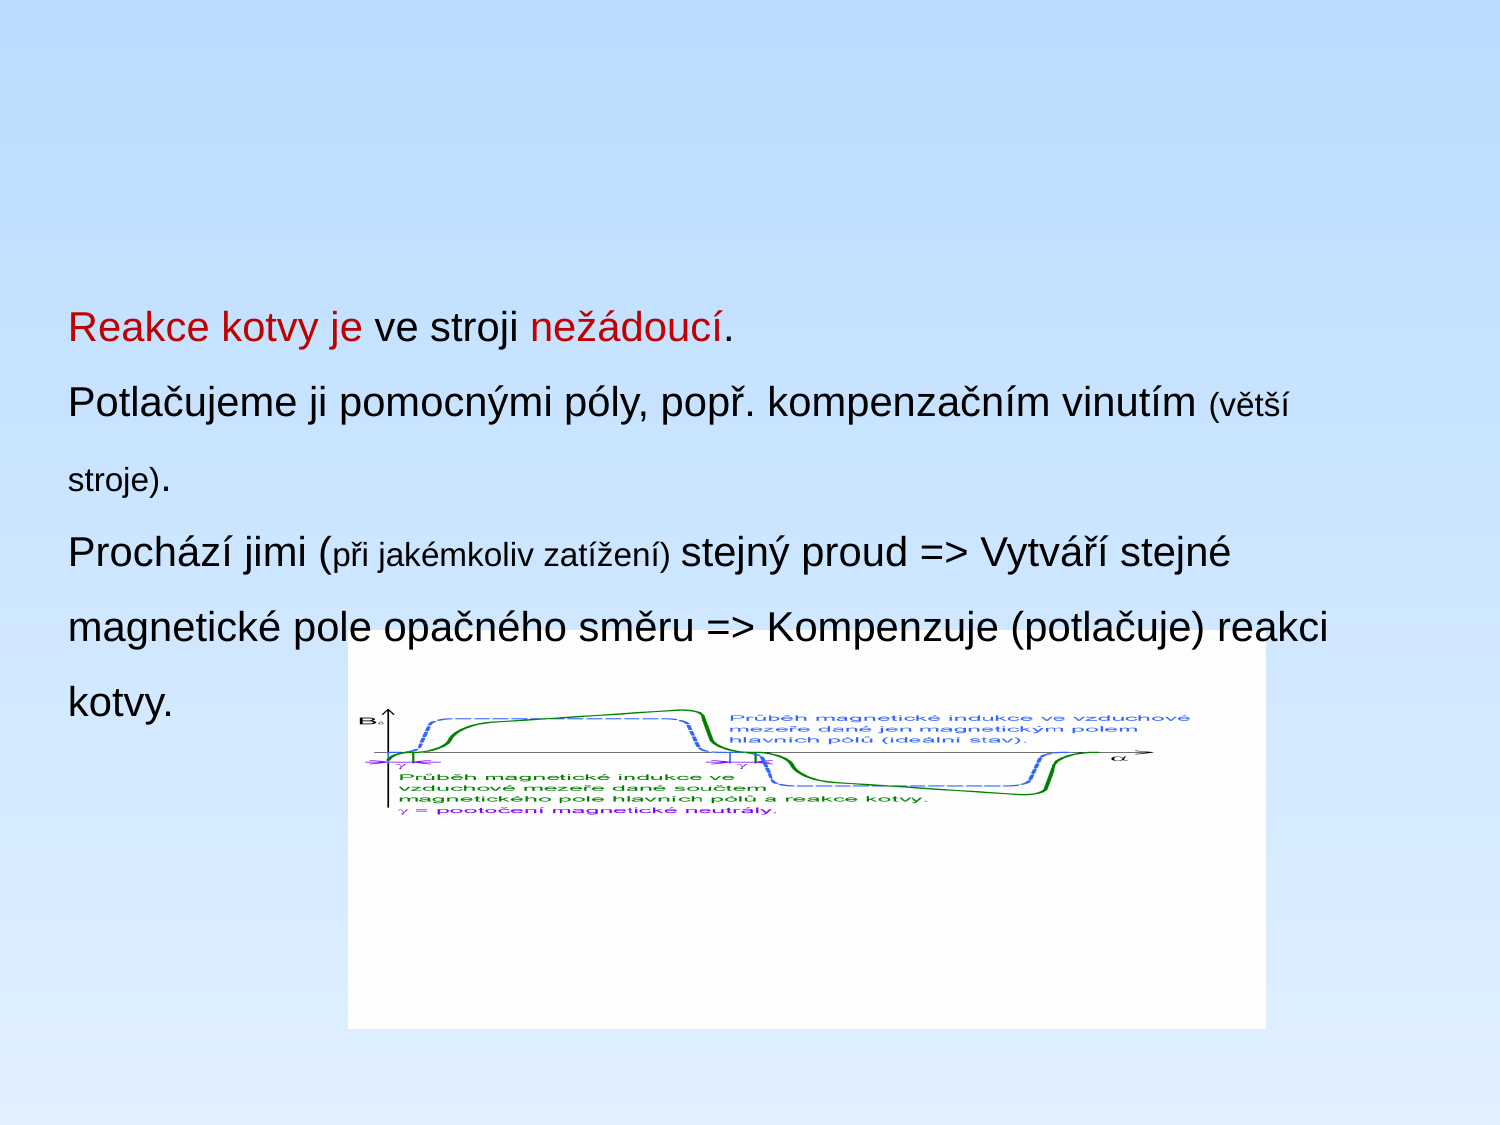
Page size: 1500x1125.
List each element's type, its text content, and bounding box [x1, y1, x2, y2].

picture [348, 630, 1266, 1029]
text_box Reakce kotvy je ve stroji nežádoucí. Potlačujeme ji pomocnými póly, popř. kompenzačním vinutím (větší stroje). Prochází jimi (při jakémkoliv zatížení) stejný proud => Vytváří stejné magnetické pole opačného směru => Kompenzuje (potlačuje) reakci kotvy. [53, 267, 1418, 732]
